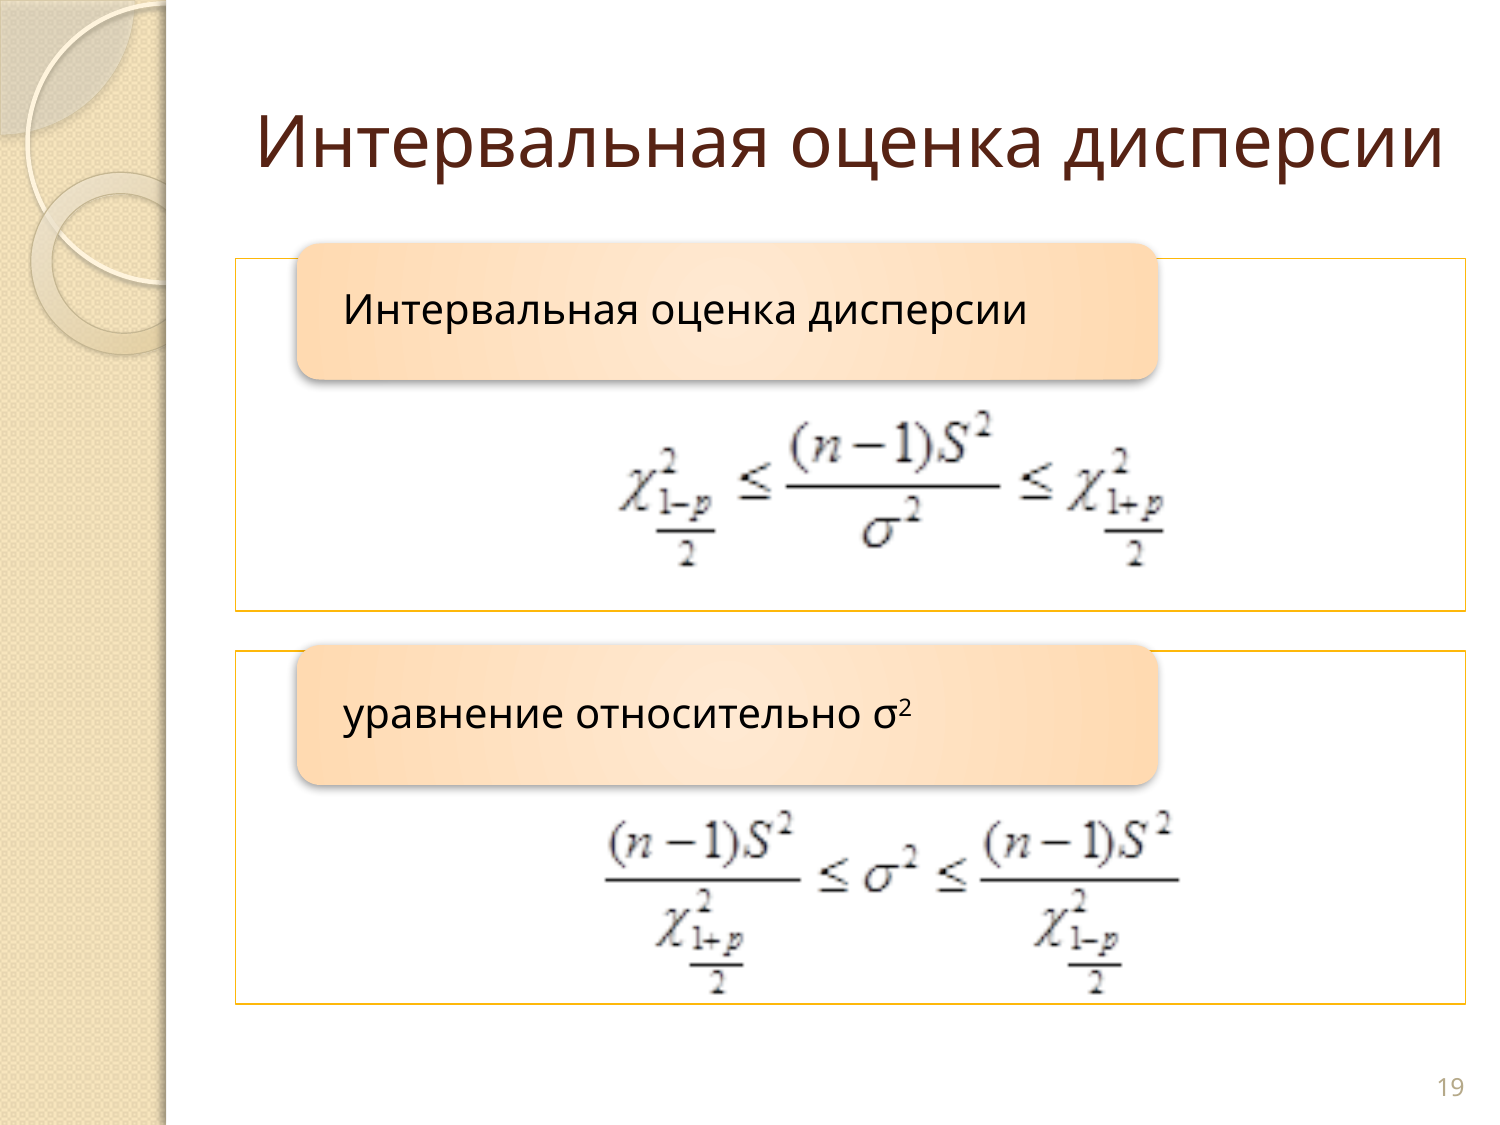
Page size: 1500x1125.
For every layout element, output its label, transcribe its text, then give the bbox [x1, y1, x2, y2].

slide_number 19 [1413, 1034, 1488, 1113]
picture [613, 396, 1188, 587]
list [235, 237, 1466, 1026]
picture [596, 798, 1194, 1012]
title Интервальная оценка дисперсии [235, 45, 1466, 233]
